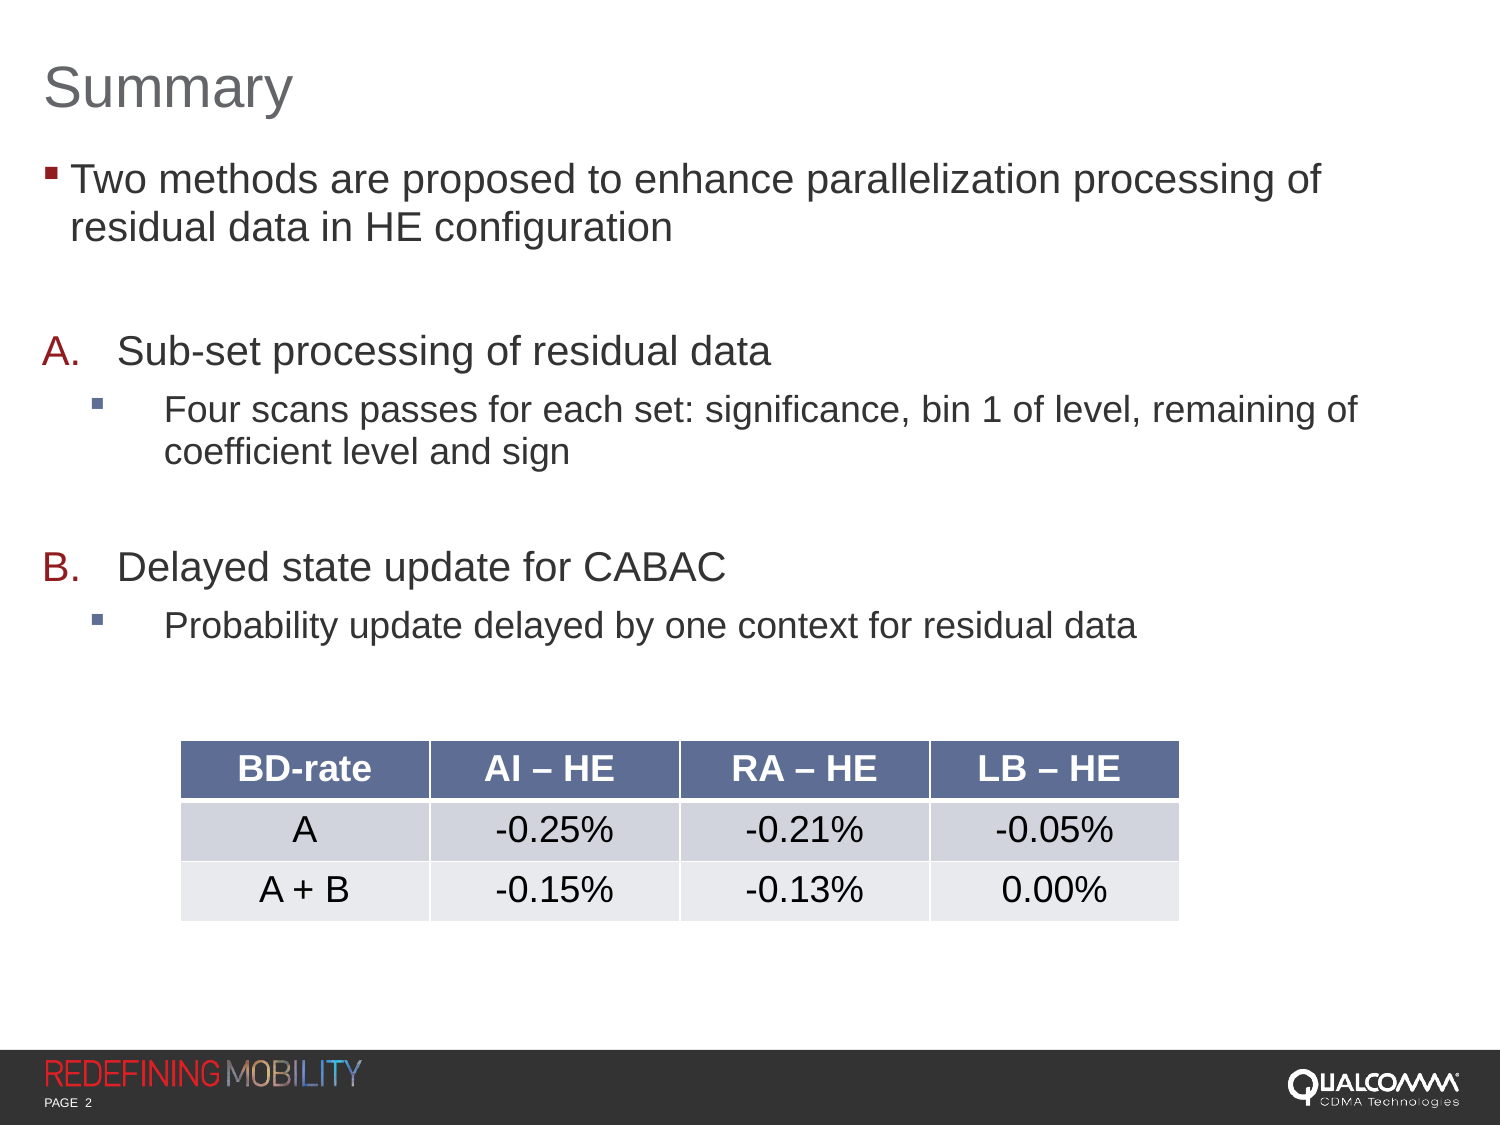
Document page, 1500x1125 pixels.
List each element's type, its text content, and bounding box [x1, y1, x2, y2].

table_cell A + B [181, 862, 429, 921]
table_header AI – HE [431, 741, 679, 798]
table_cell -0.05% [931, 803, 1179, 861]
table_cell -0.25% [431, 803, 679, 861]
title Summary [28, 44, 1462, 138]
table_header RA – HE [681, 741, 929, 798]
table_header BD-rate [181, 741, 429, 798]
table_cell 0.00% [931, 862, 1179, 921]
table_cell A [181, 803, 429, 861]
table_cell -0.15% [431, 862, 679, 921]
picture [30, 1048, 372, 1099]
list Two methods are proposed to enhance parallelization processing of residual data in HE configuration Sub-set processing of residual data Four scans passes for each set: significance, bin 1 of level, remaining of coefficient level and sign Delayed state update for CABAC Probability update delayed by one context for residual data [26, 148, 1457, 1021]
picture [1278, 1058, 1478, 1114]
table_header LB – HE [931, 741, 1179, 798]
table_cell -0.21% [681, 803, 929, 861]
table_cell -0.13% [681, 862, 929, 921]
